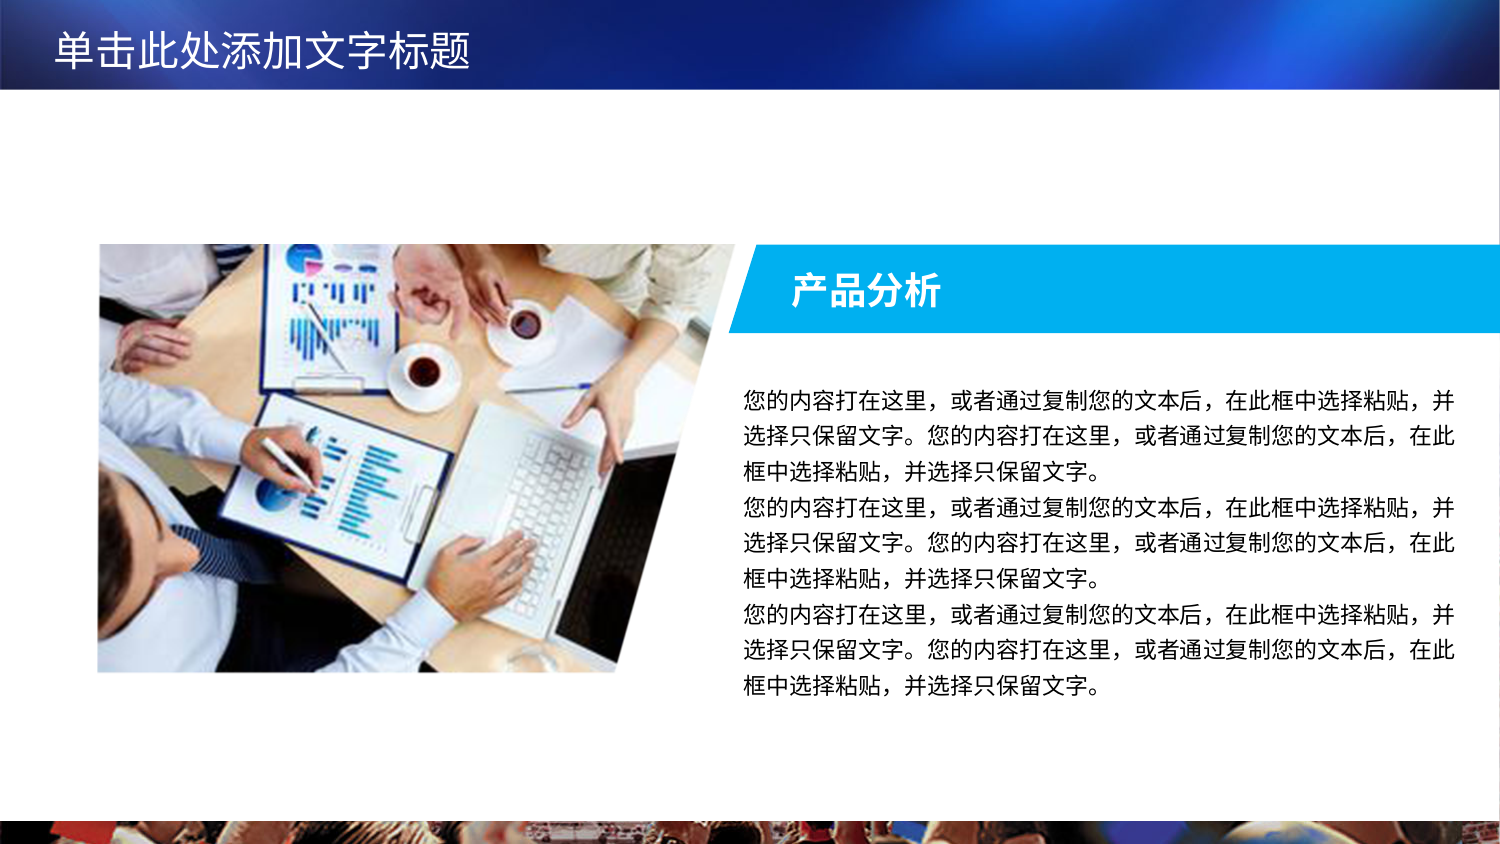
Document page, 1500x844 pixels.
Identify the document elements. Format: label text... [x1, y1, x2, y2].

picture [97, 244, 736, 675]
text_box 产品分析 [780, 261, 1008, 318]
text_box 您的内容打在这里，或者通过复制您的文本后，在此框中选择粘贴，并选择只保留文字。您的内容打在这里，或者通过复制您的文本后，在此框中选择粘贴，并选择只保留文字。 您的内容打在这里，或者通过复制您的文本后，在此框中选择粘贴，并选择只保留文字。您的内容打在这里，或者通过复制您的文本后，在此框中选择粘贴，并选择只保留文字。 您的内容打在这里，或者通过复制您的文本后，在此框中选择粘贴，并选择只保留文字。您的内容打在这里，或者通过复制您的文本后，在此框中选择粘贴，并选择只保留文字。 [728, 370, 1483, 707]
picture [0, 821, 1500, 844]
text_box [740, 244, 1500, 334]
picture [0, 0, 1500, 89]
